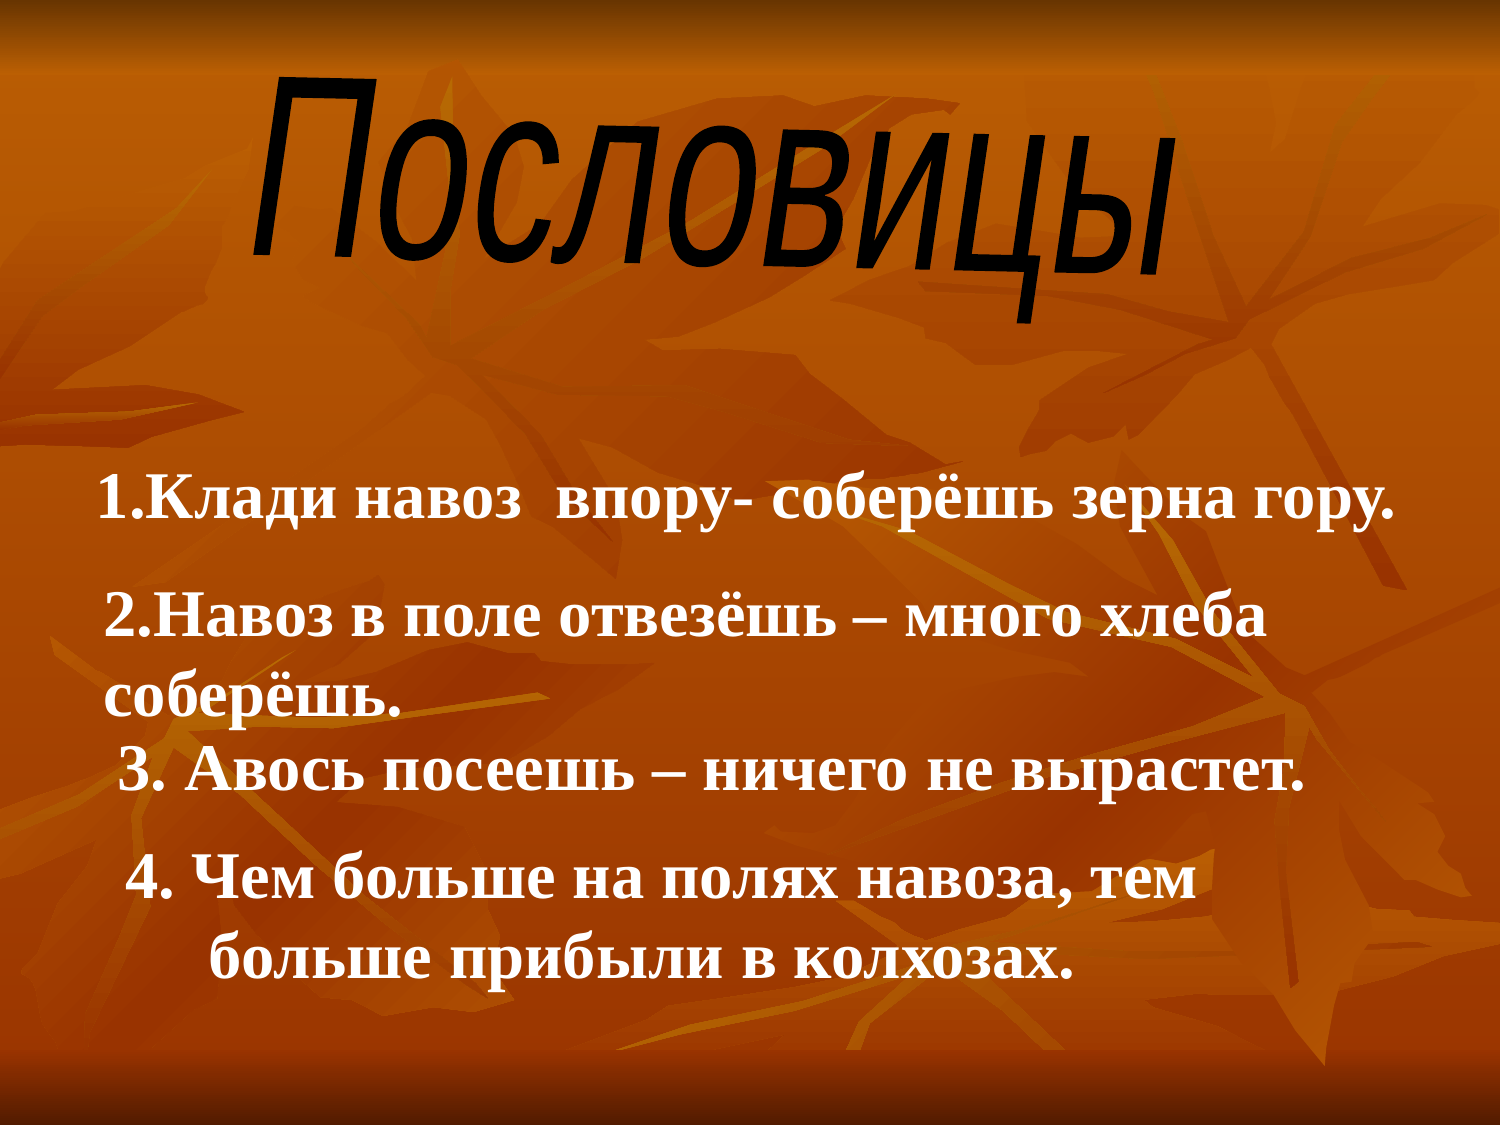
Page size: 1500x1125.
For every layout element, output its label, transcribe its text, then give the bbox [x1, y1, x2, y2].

text_box 3. Авось посеешь – ничего не вырастет. [102, 716, 1323, 811]
text_box 1.Клади навоз впору- соберёшь зерна гору. [81, 444, 1422, 539]
text_box 2.Навоз в поле отвезёшь – много хлеба соберёшь. [88, 562, 1451, 738]
text_box 4. Чем больше на полях навоза, тем больше прибыли в колхозах. [76, 824, 1418, 1125]
